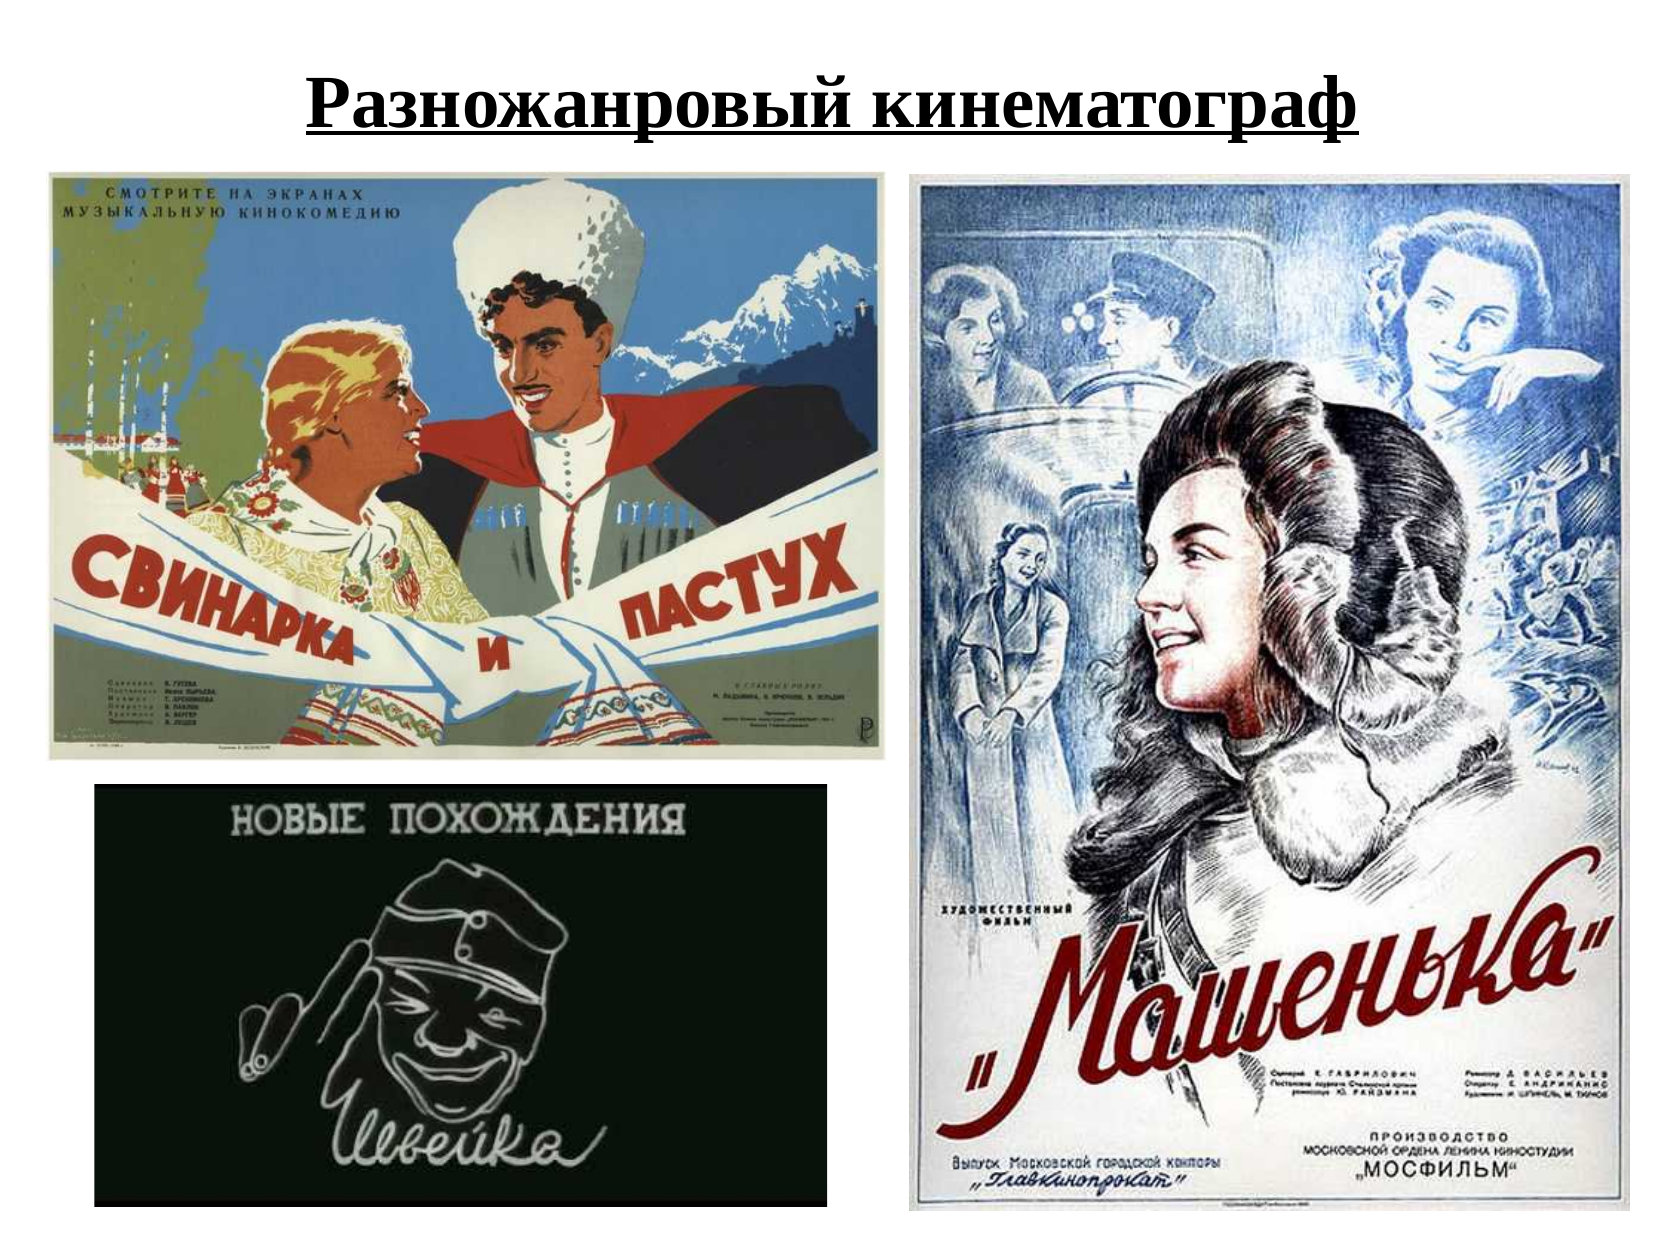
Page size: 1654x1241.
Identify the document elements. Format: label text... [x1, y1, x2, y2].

text_box Разножанровый кинематограф [11, 41, 1654, 154]
picture [909, 173, 1631, 1211]
picture [46, 170, 887, 762]
picture [93, 784, 828, 1207]
